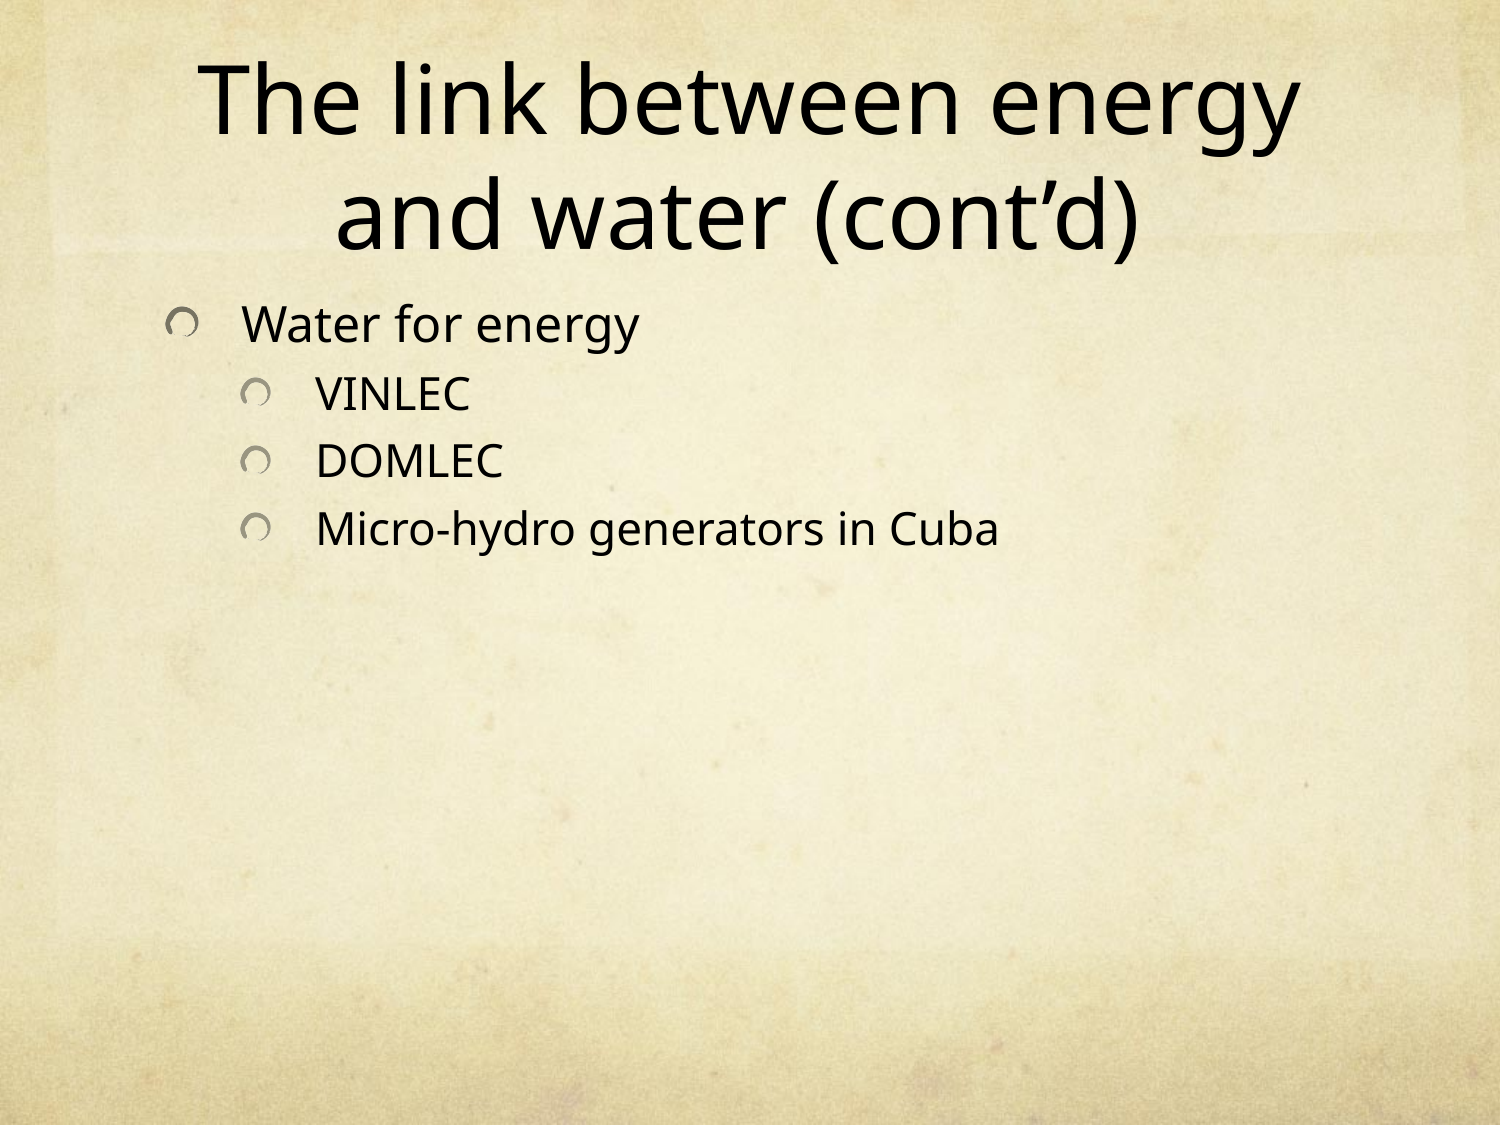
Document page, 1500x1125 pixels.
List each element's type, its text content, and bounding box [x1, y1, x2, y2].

title The link between energy and water (cont’d) [150, 82, 1350, 225]
list Water for energy VINLEC DOMLEC Micro-hydro generators in Cuba [150, 284, 1350, 950]
picture [0, 0, 1500, 1125]
